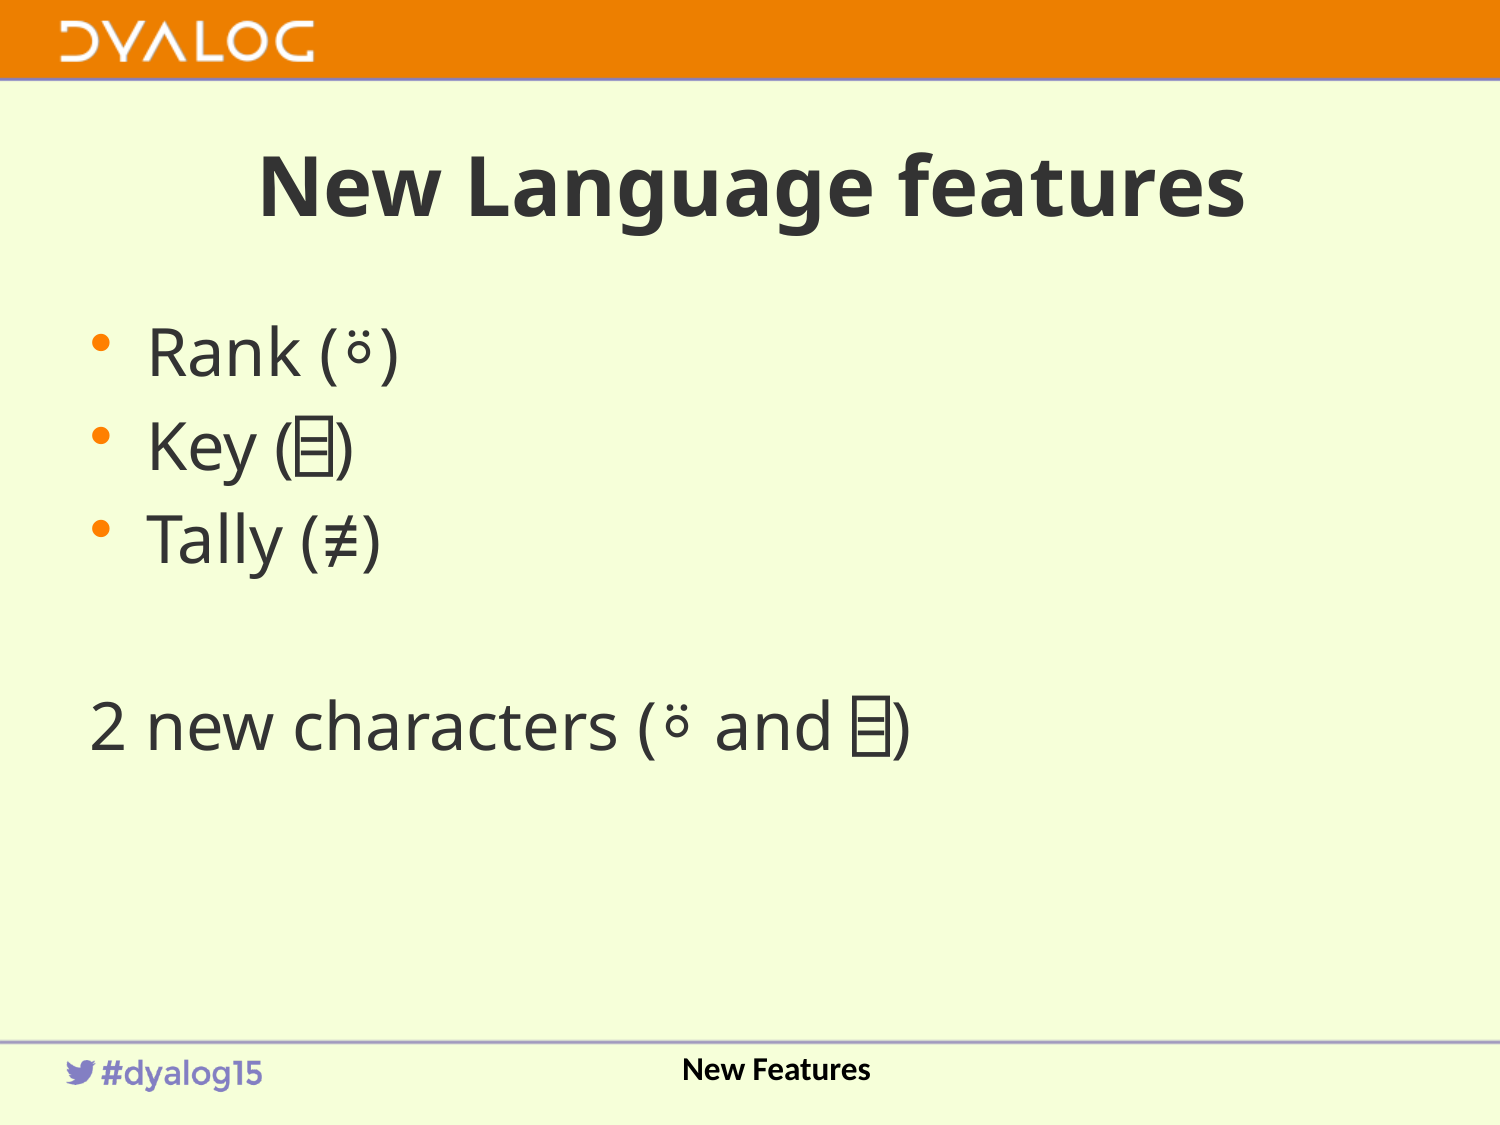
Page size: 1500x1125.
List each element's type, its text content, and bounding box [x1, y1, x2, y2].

footer New Features [667, 1039, 892, 1100]
list Rank (⍤) Key (⌸) Tally (≢) 2 new characters (⍤ and ⌸) [75, 302, 1425, 1005]
picture [0, 0, 1500, 1125]
title New Language features [76, 125, 1427, 256]
